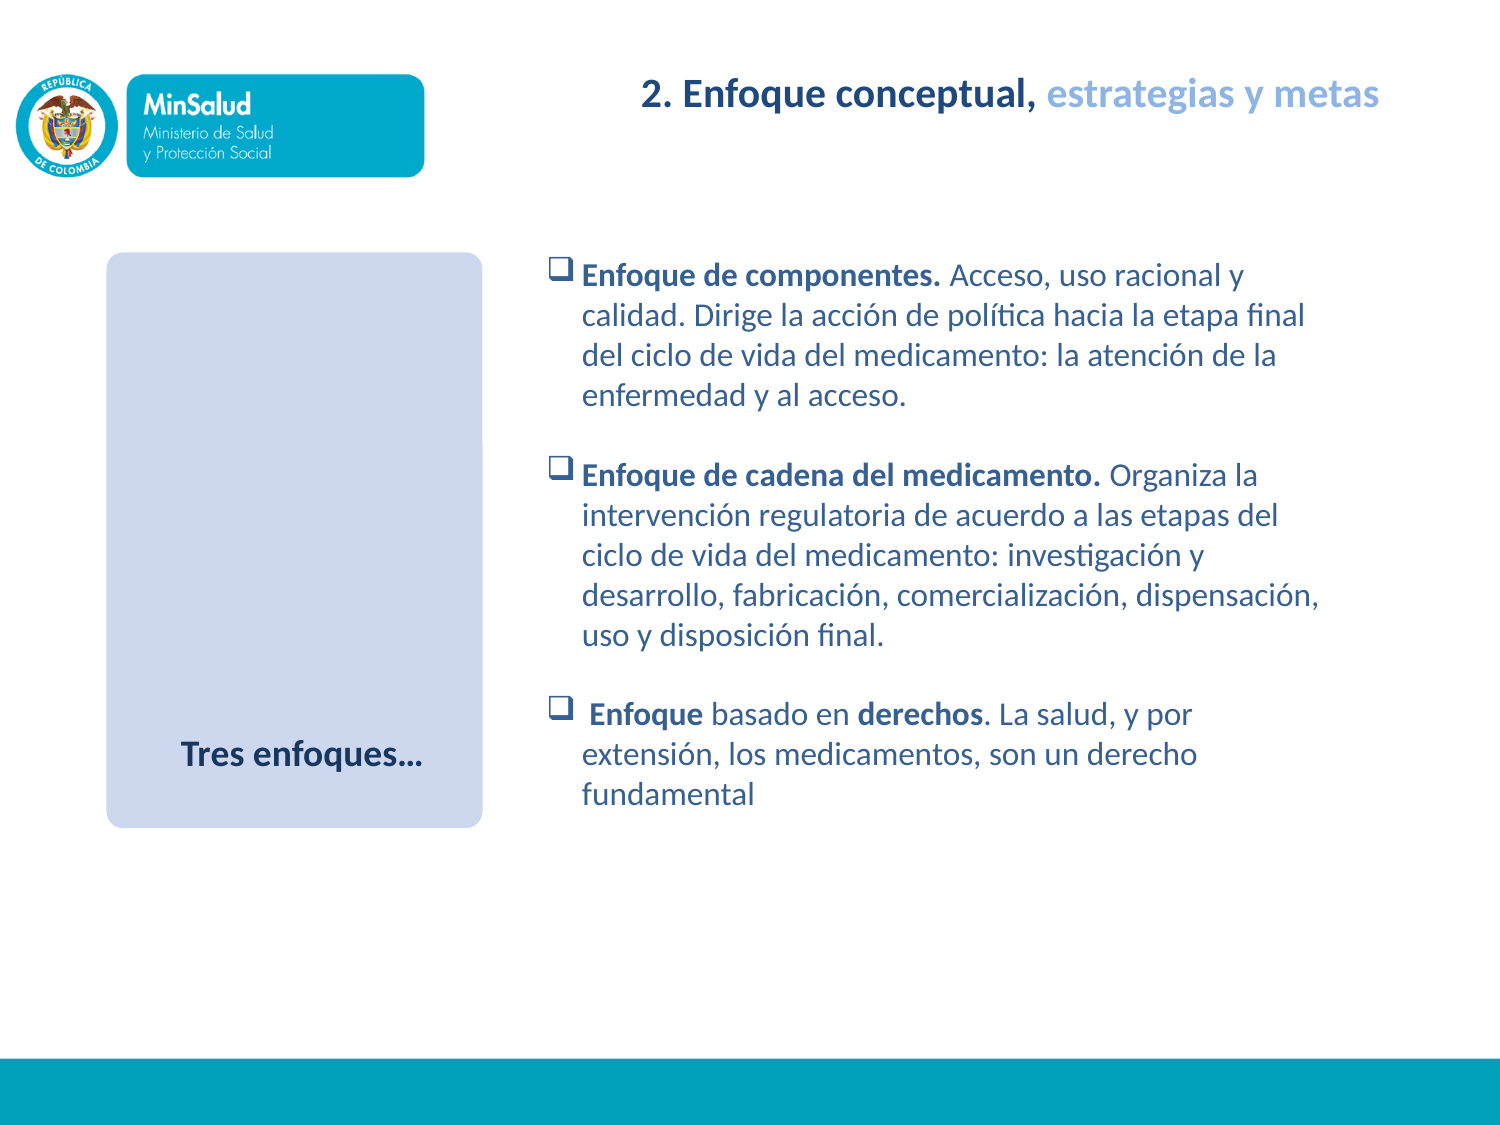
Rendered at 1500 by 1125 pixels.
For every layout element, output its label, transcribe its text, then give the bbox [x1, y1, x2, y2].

text_box [106, 252, 483, 829]
text_box 2. Enfoque conceptual, estrategias y metas [527, 58, 1395, 124]
text_box Enfoque de componentes. Acceso, uso racional y calidad. Dirige la acción de política hacia la etapa final del ciclo de vida del medicamento: la atención de la enfermedad y al acceso. Enfoque de cadena del medicamento. Organiza la intervención regulatoria de acuerdo a las etapas del ciclo de vida del medicamento: investigación y desarrollo, fabricación, comercialización, dispensación, uso y disposición final. Enfoque basado en derechos. La salud, y por extensión, los medicamentos, son un derecho fundamental [492, 246, 1348, 820]
picture [11, 54, 431, 194]
text_box Tres enfoques… [166, 721, 440, 782]
